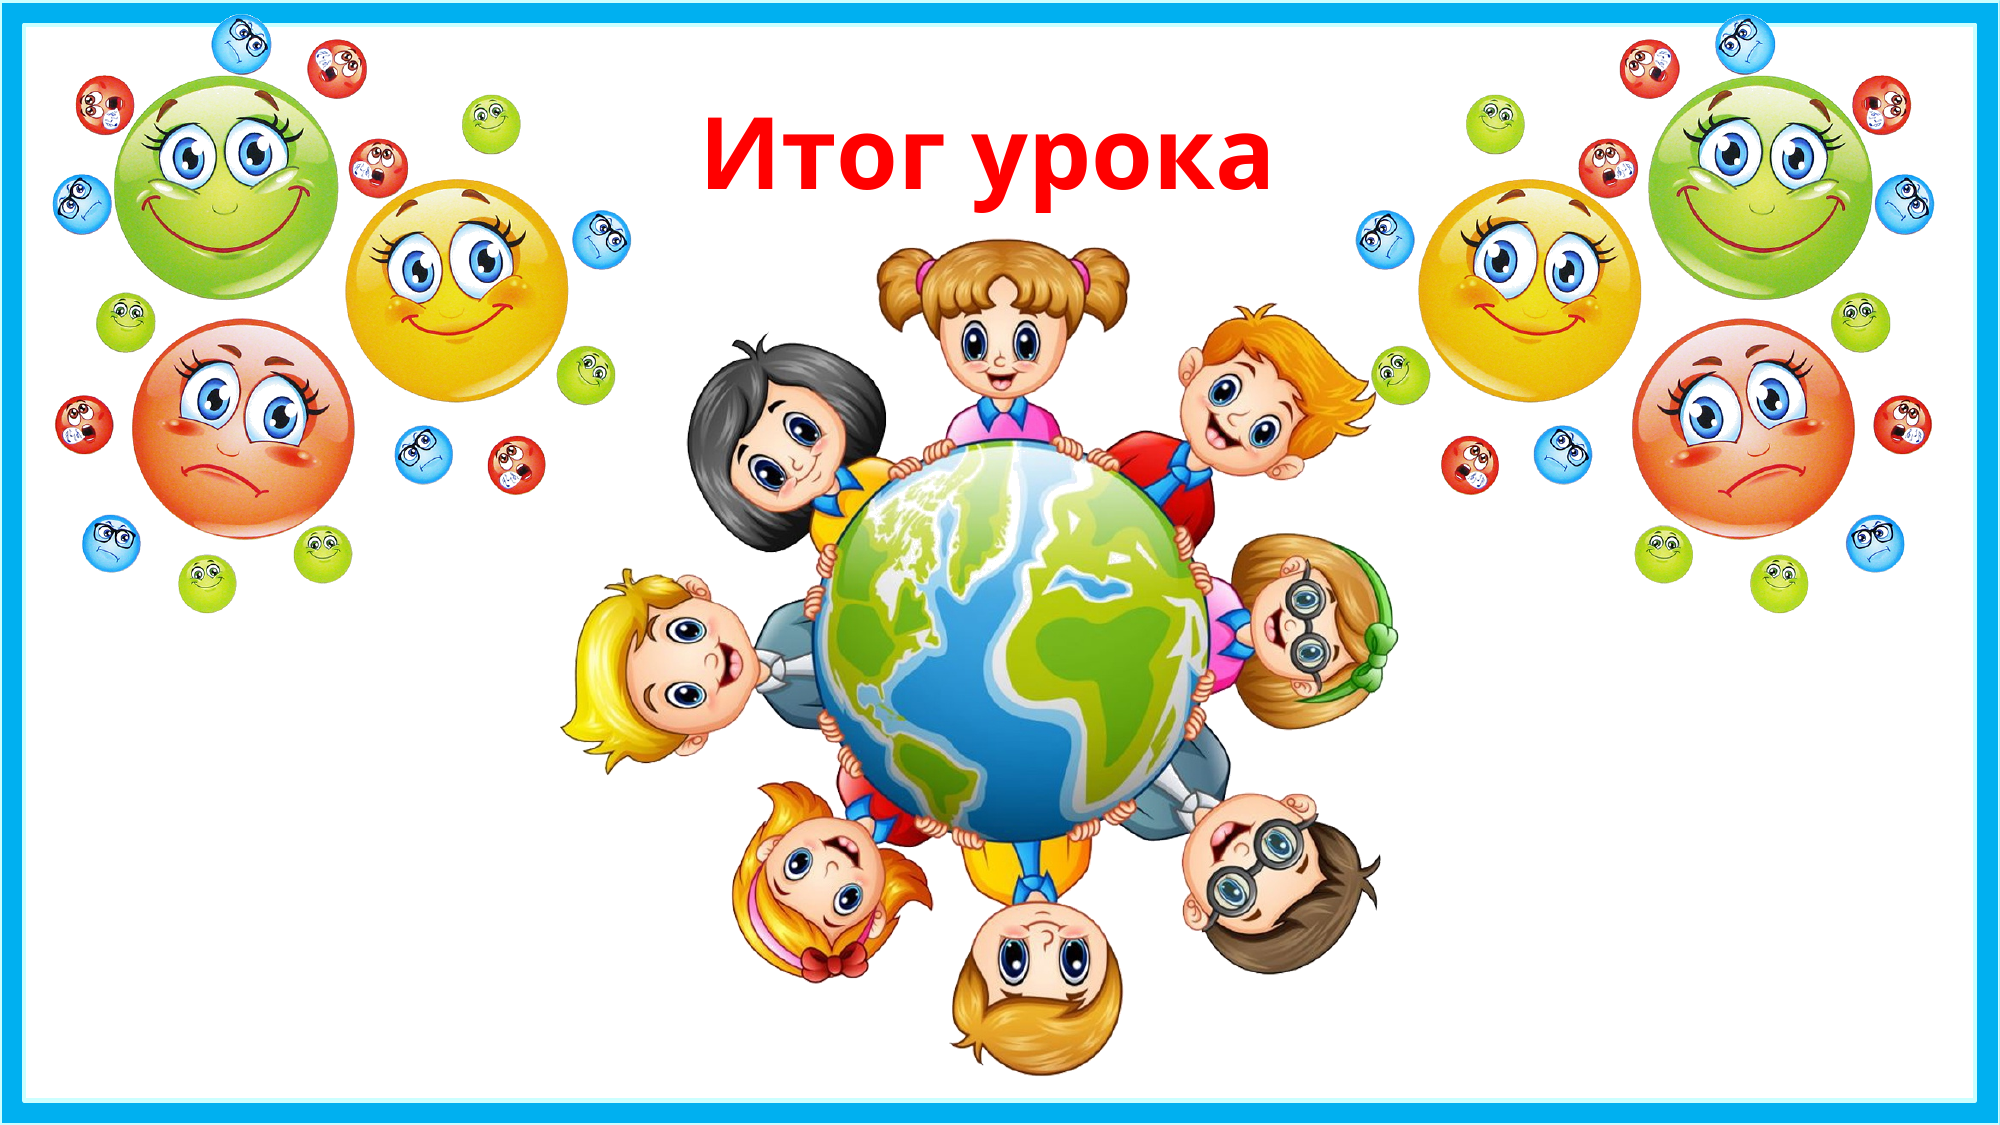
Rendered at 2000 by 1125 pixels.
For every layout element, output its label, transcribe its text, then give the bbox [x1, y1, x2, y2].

picture [38, 15, 1948, 1090]
text_box Итог урока [651, 82, 1334, 217]
